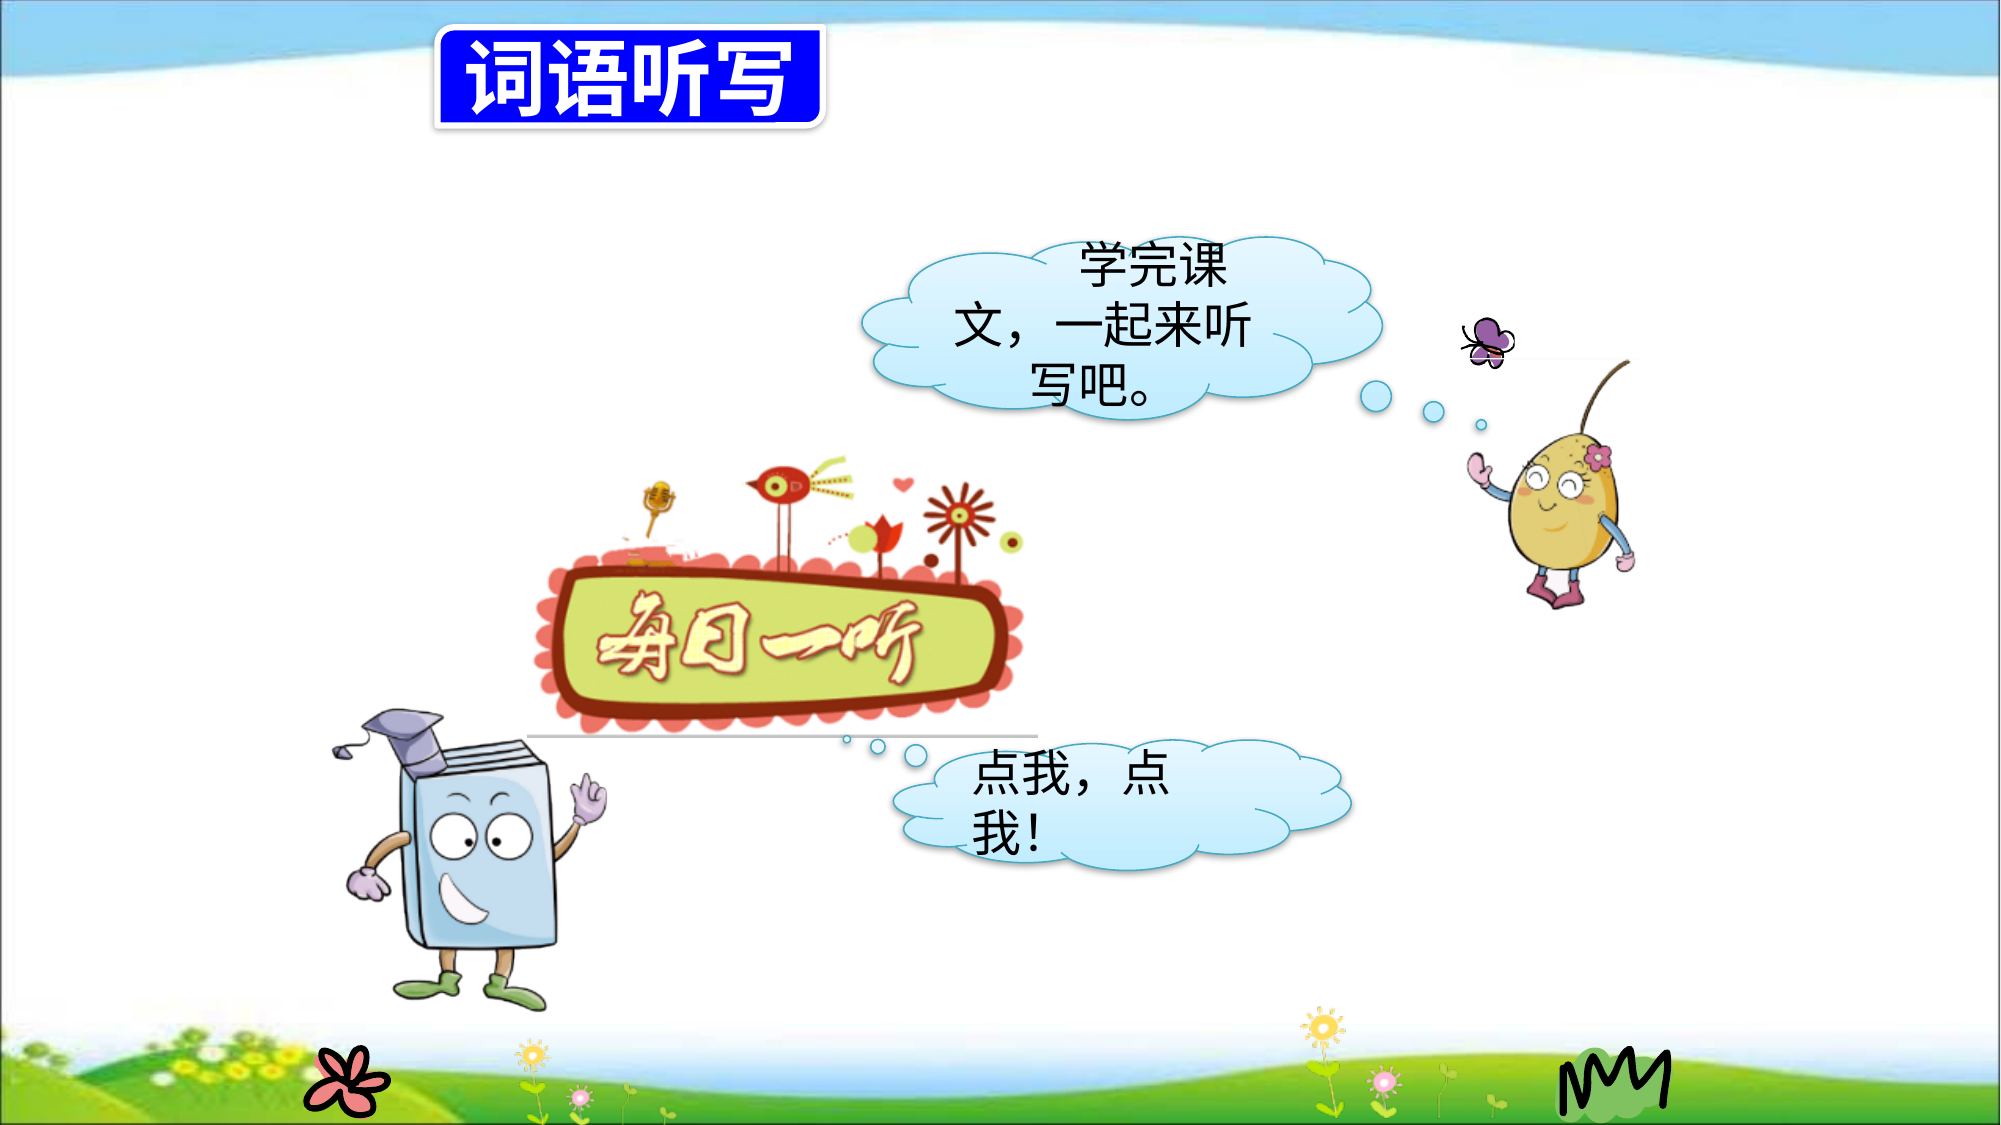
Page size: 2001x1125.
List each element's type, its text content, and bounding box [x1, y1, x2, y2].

text_box 学完课文，一起来听写吧。 [1360, 380, 1393, 413]
text_box 点我，点我！ [892, 739, 1352, 872]
text_box 词语听写 [434, 24, 826, 129]
text_box 点我，点我！ [869, 746, 886, 755]
text_box 学完课文，一起来听写吧。 [1422, 400, 1445, 423]
picture [0, 0, 2001, 1125]
text_box 学完课文，一起来听写吧。 [861, 236, 1384, 421]
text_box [1455, 316, 1639, 617]
